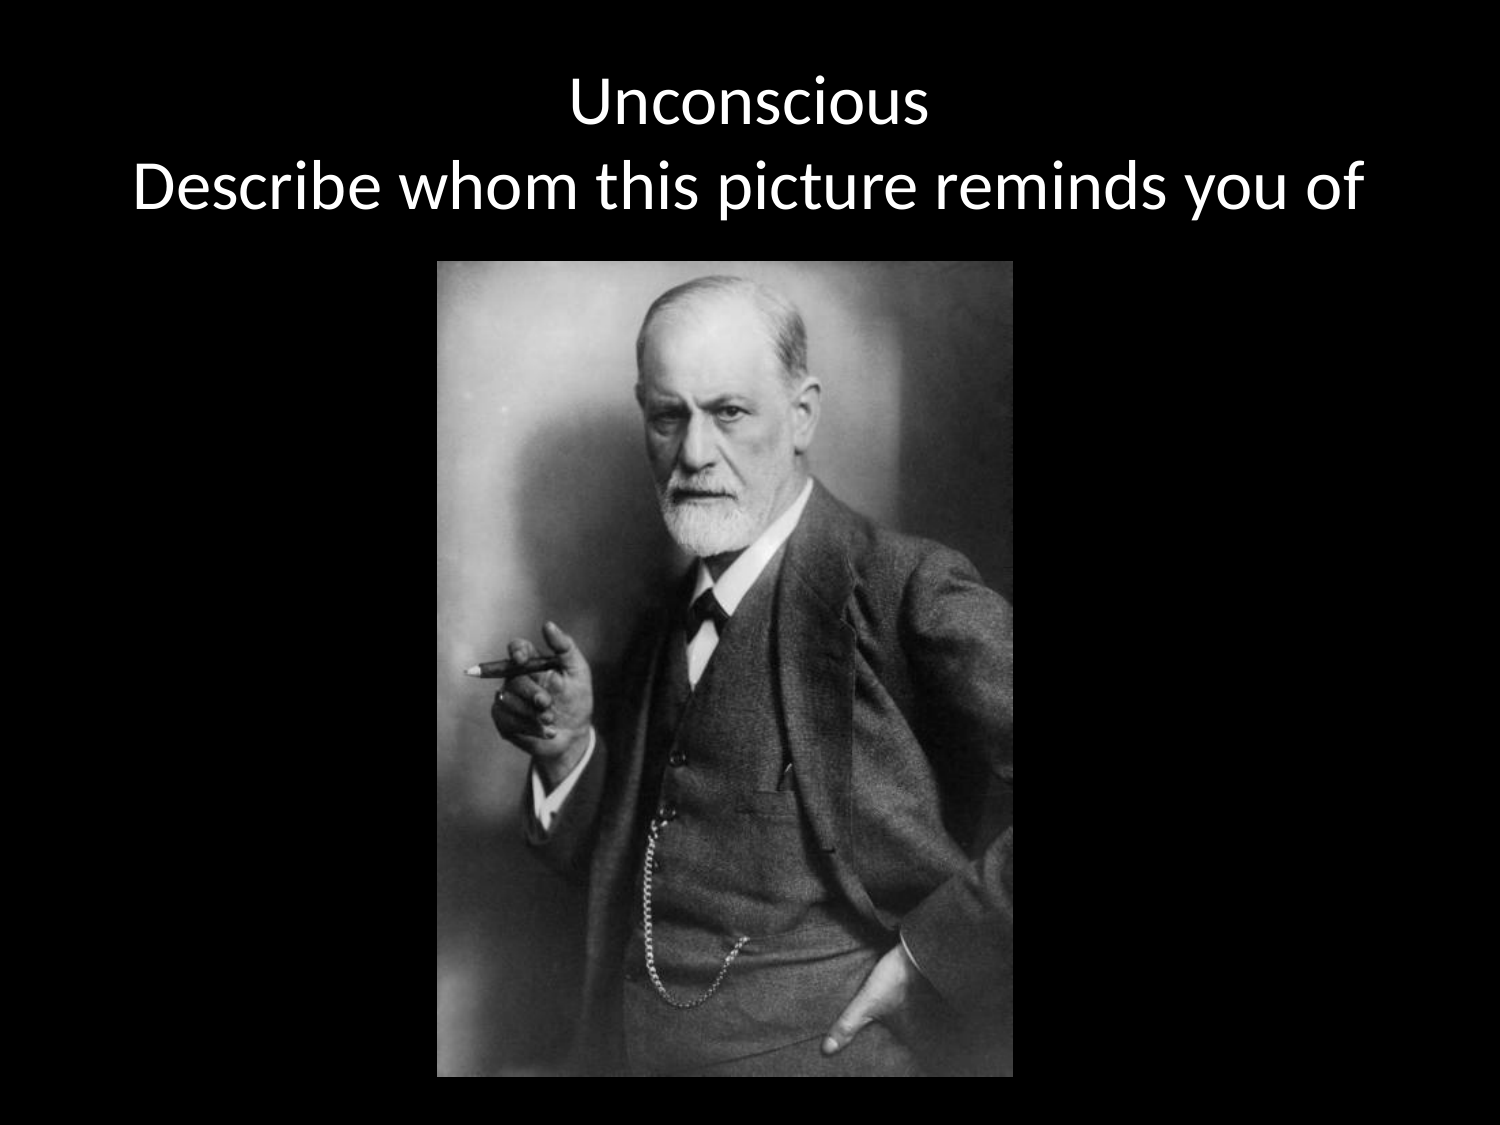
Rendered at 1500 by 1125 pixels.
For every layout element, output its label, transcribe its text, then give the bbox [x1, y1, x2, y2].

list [437, 261, 1013, 1078]
title Unconscious Describe whom this picture reminds you of [0, 45, 1500, 233]
